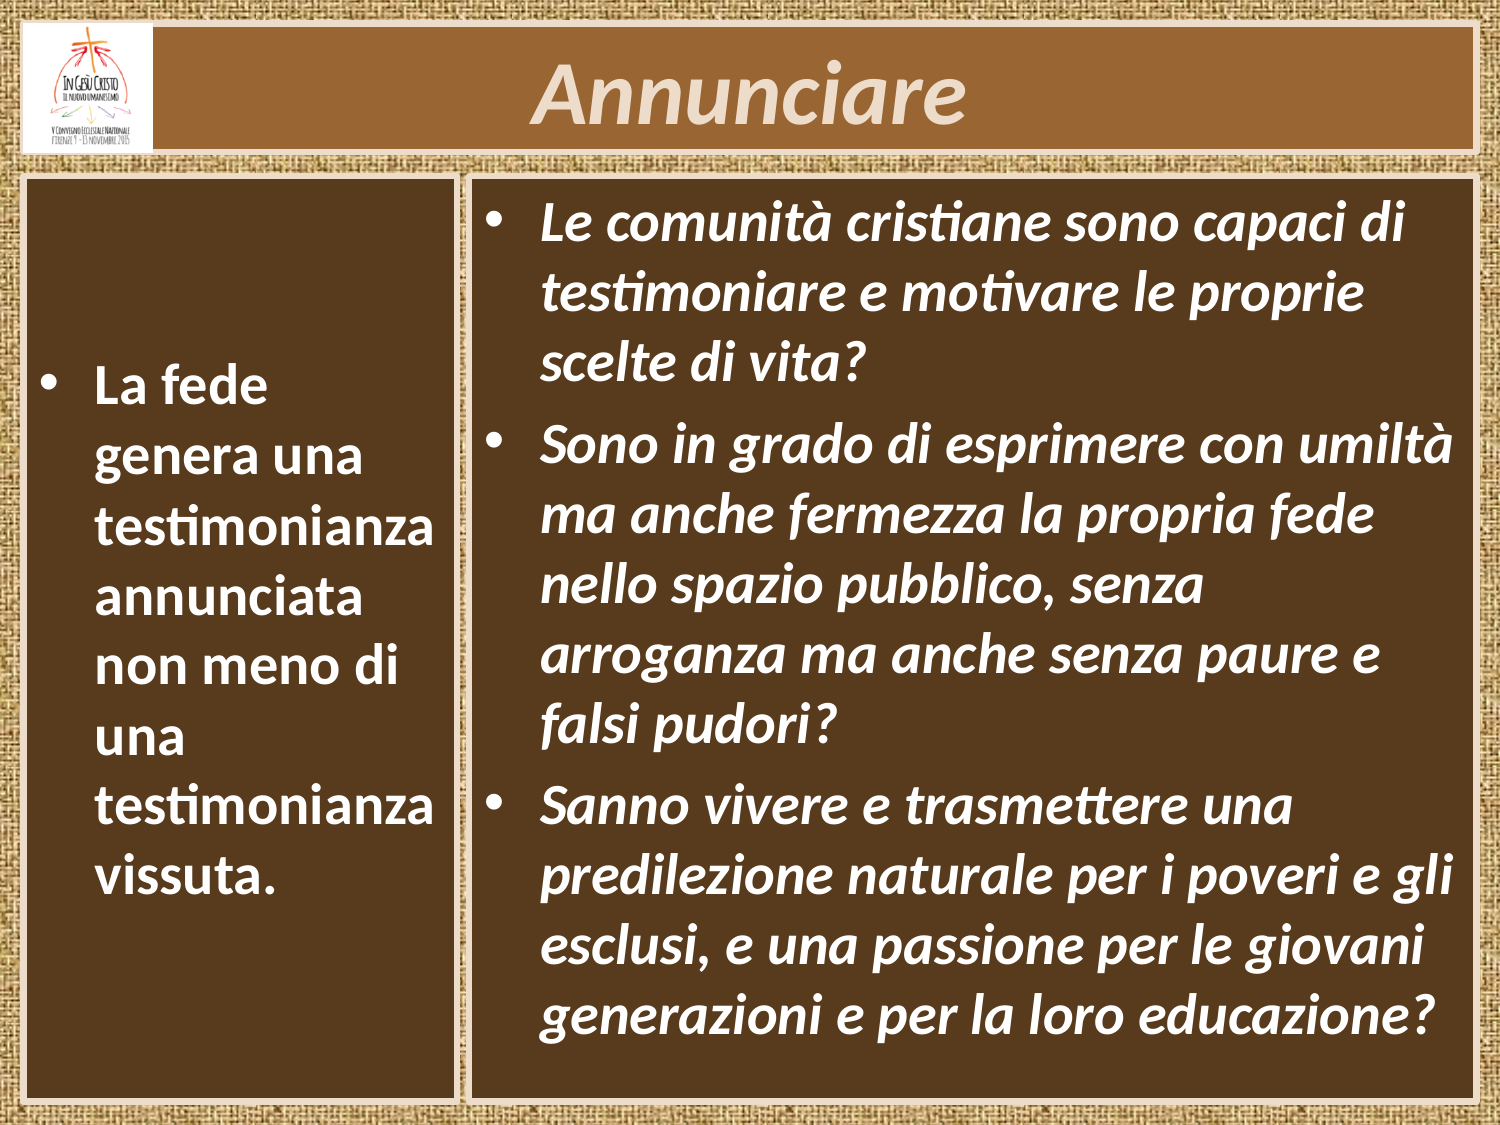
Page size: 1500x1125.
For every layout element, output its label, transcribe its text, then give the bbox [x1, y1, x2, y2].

title Annunciare [154, 23, 1477, 153]
picture [0, 0, 1500, 1125]
list La fede genera una testimonianza annunciata non meno di una testimonianza vissuta. [23, 175, 457, 1102]
list Le comunità cristiane sono capaci di testimoniare e motivare le proprie scelte di vita? Sono in grado di esprimere con umiltà ma anche fermezza la propria fede nello spazio pubblico, senza arroganza ma anche senza paure e falsi pudori? Sanno vivere e trasmettere una predilezione naturale per i poveri e gli esclusi, e una passione per le giovani generazioni e per la loro educazione? [468, 175, 1477, 1102]
